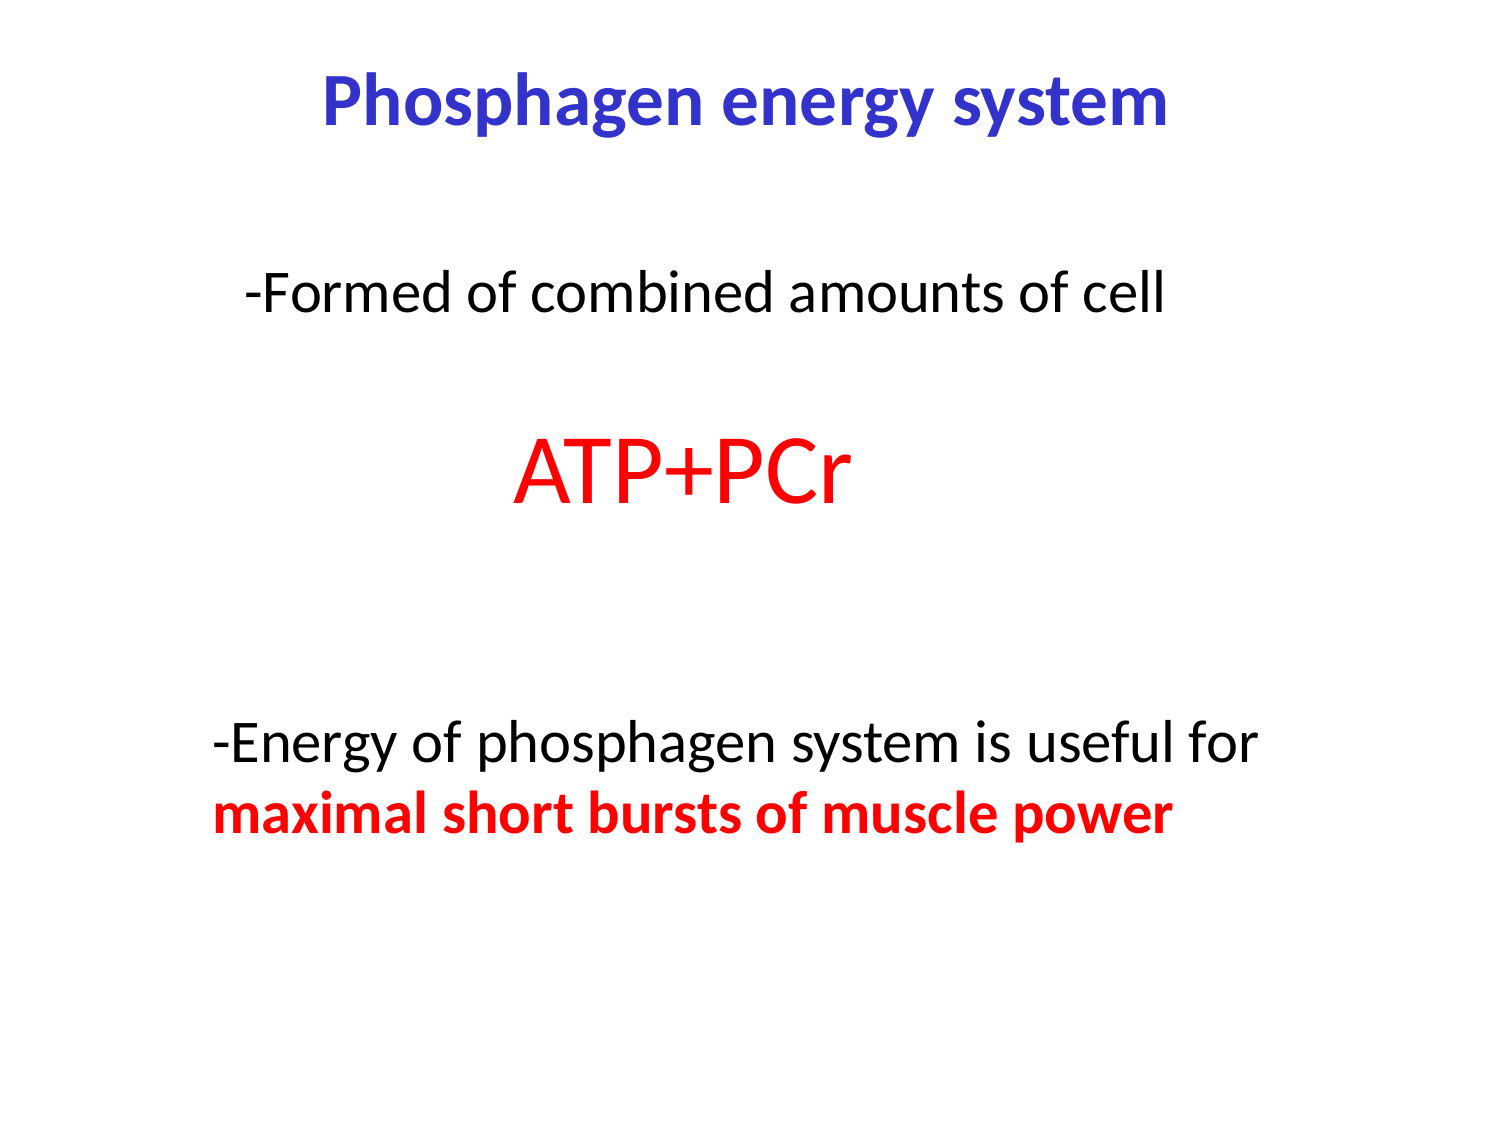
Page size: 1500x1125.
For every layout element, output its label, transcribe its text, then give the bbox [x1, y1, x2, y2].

text_box -Energy of phosphagen system is useful for maximal short bursts of muscle power [212, 704, 1261, 917]
text_box ATP+PCr [513, 408, 908, 639]
text_box Phosphagen energy system [322, 54, 1172, 228]
text_box -Formed of combined amounts of cell [244, 255, 1168, 395]
